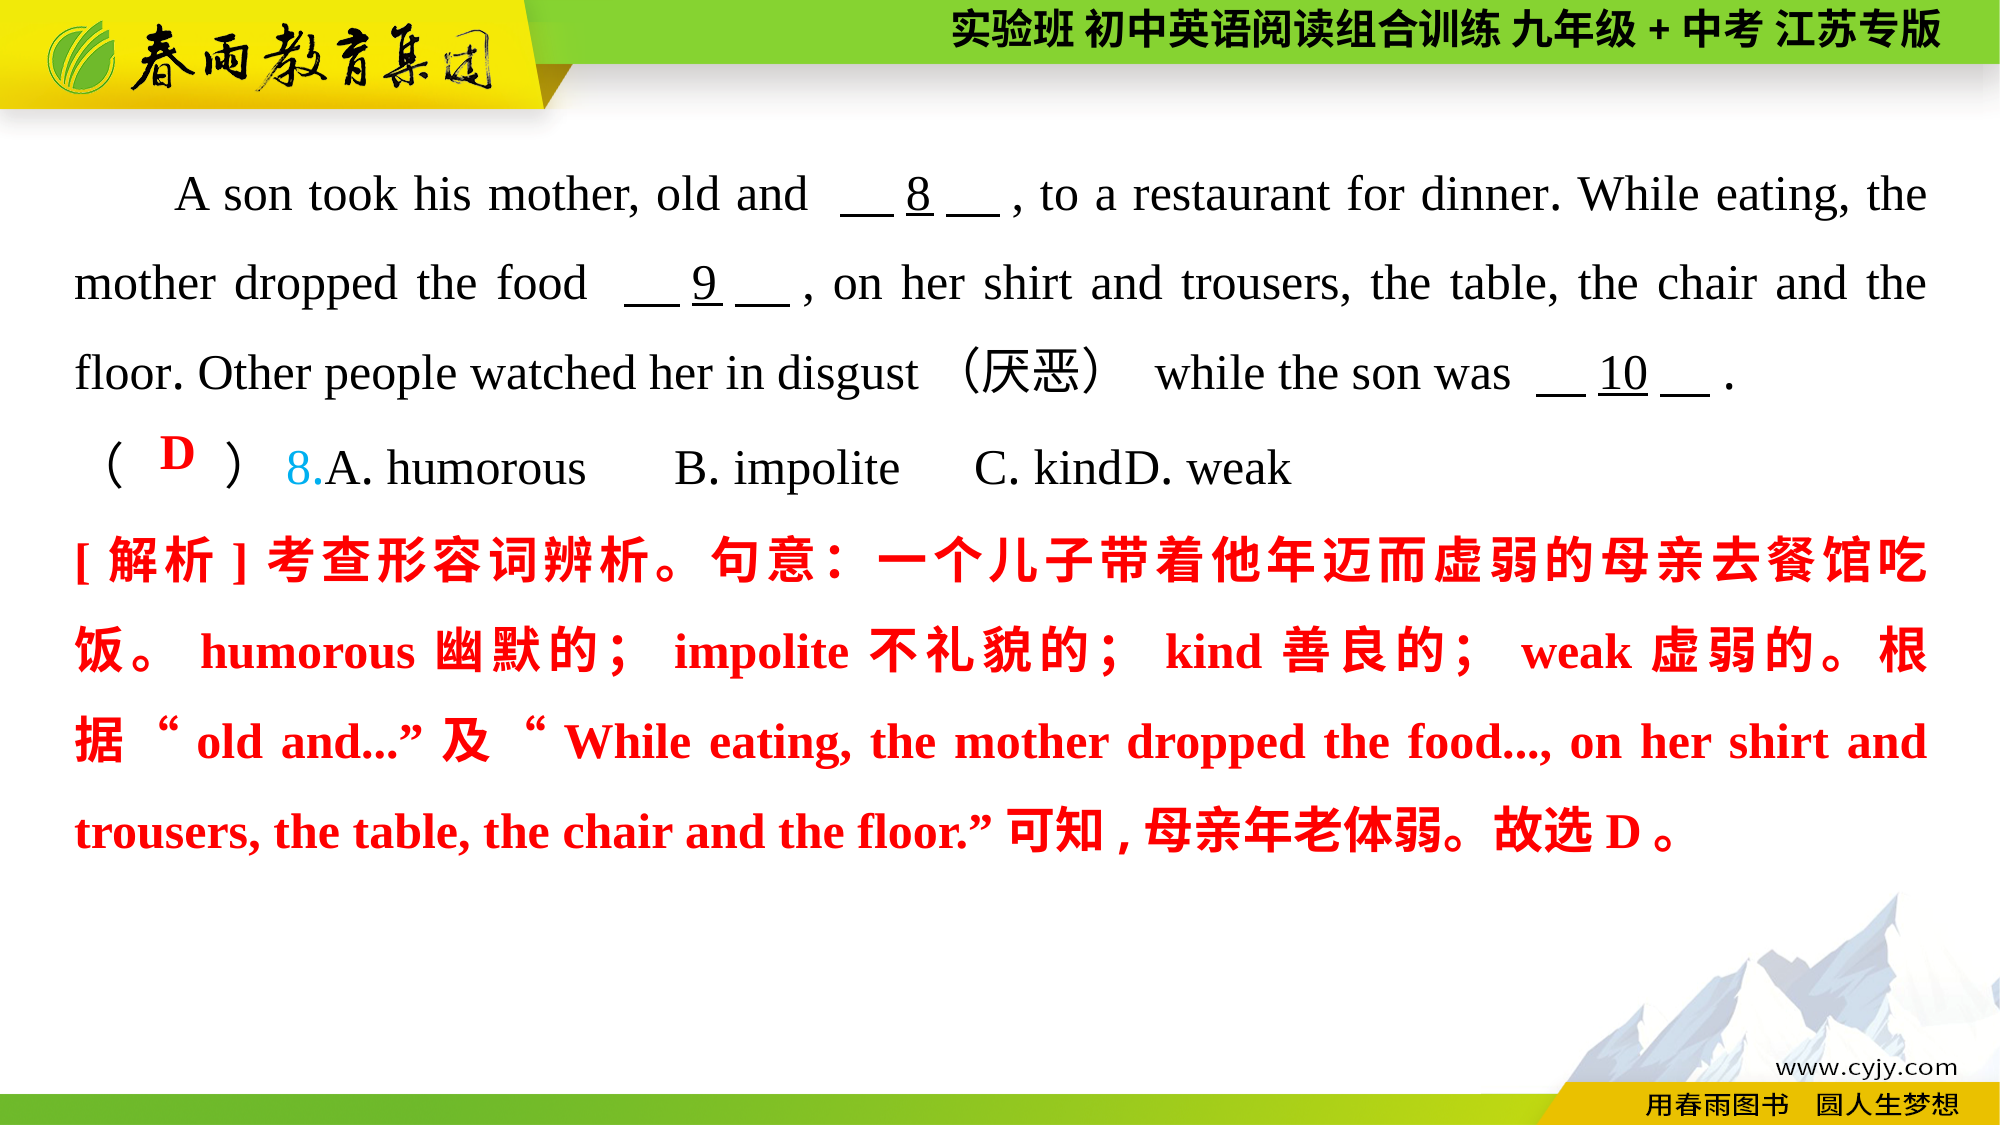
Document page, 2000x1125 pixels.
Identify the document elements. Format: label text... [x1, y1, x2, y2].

picture [0, 0, 2000, 1125]
text_box [解析]考查形容词辨析。句意：一个儿子带着他年迈而虚弱的母亲去餐馆吃饭。humorous幽默的；impolite不礼貌的；kind善良的；weak虚弱的。根据“old and...”及“While eating, the mother dropped the food..., on her shirt and trousers, the table, the chair and the floor.”可知,母亲年老体弱。故选D。 [59, 490, 1944, 866]
list A son took his mother, old and 8 , to a restaurant for dinner. While eating, the mother dropped the food 9 , on her shirt and trousers, the table, the chair and the floor. Other people watched her in disgust（厌恶） while the son was 10 . [59, 122, 1944, 397]
text_box （ ）8.A. humorous B. impolite C. kind D. weak [59, 397, 1944, 490]
text_box D [145, 411, 212, 487]
